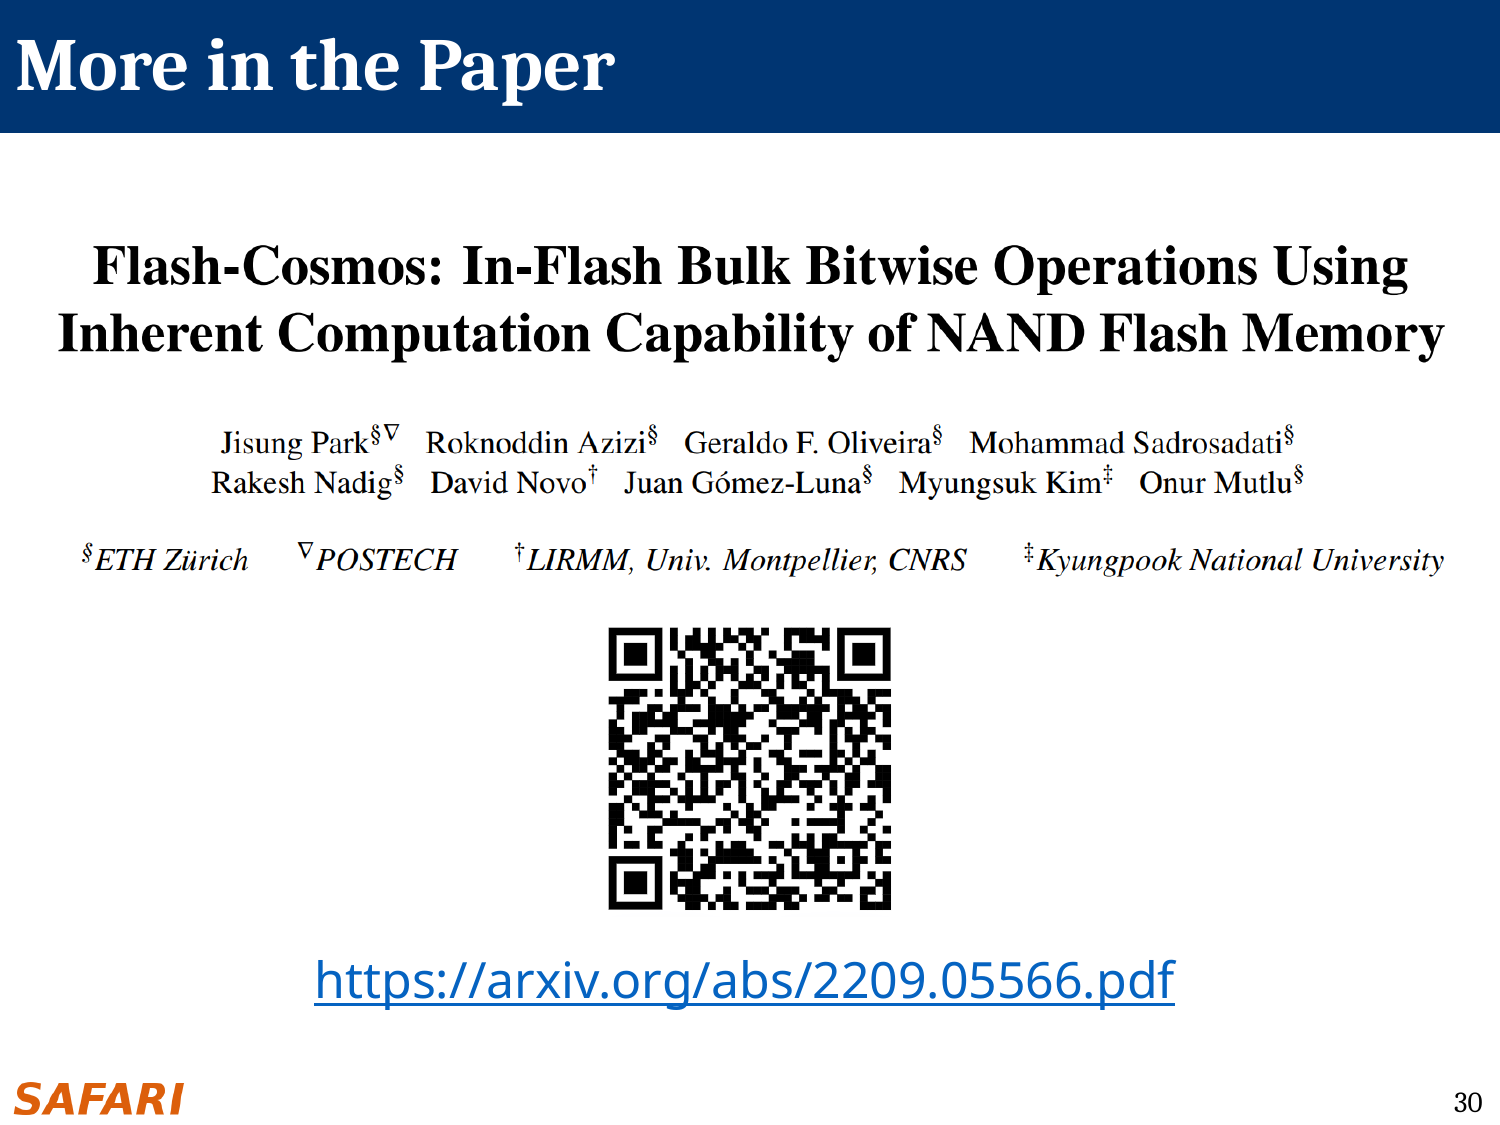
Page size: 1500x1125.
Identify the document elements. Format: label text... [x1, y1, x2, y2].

title More in the Paper [0, 0, 1500, 133]
picture [602, 622, 898, 917]
text_box https://arxiv.org/abs/2209.05566.pdf [286, 941, 1203, 1025]
picture [12, 1073, 190, 1125]
picture [24, 214, 1476, 590]
text_box 30 [1366, 1075, 1498, 1125]
